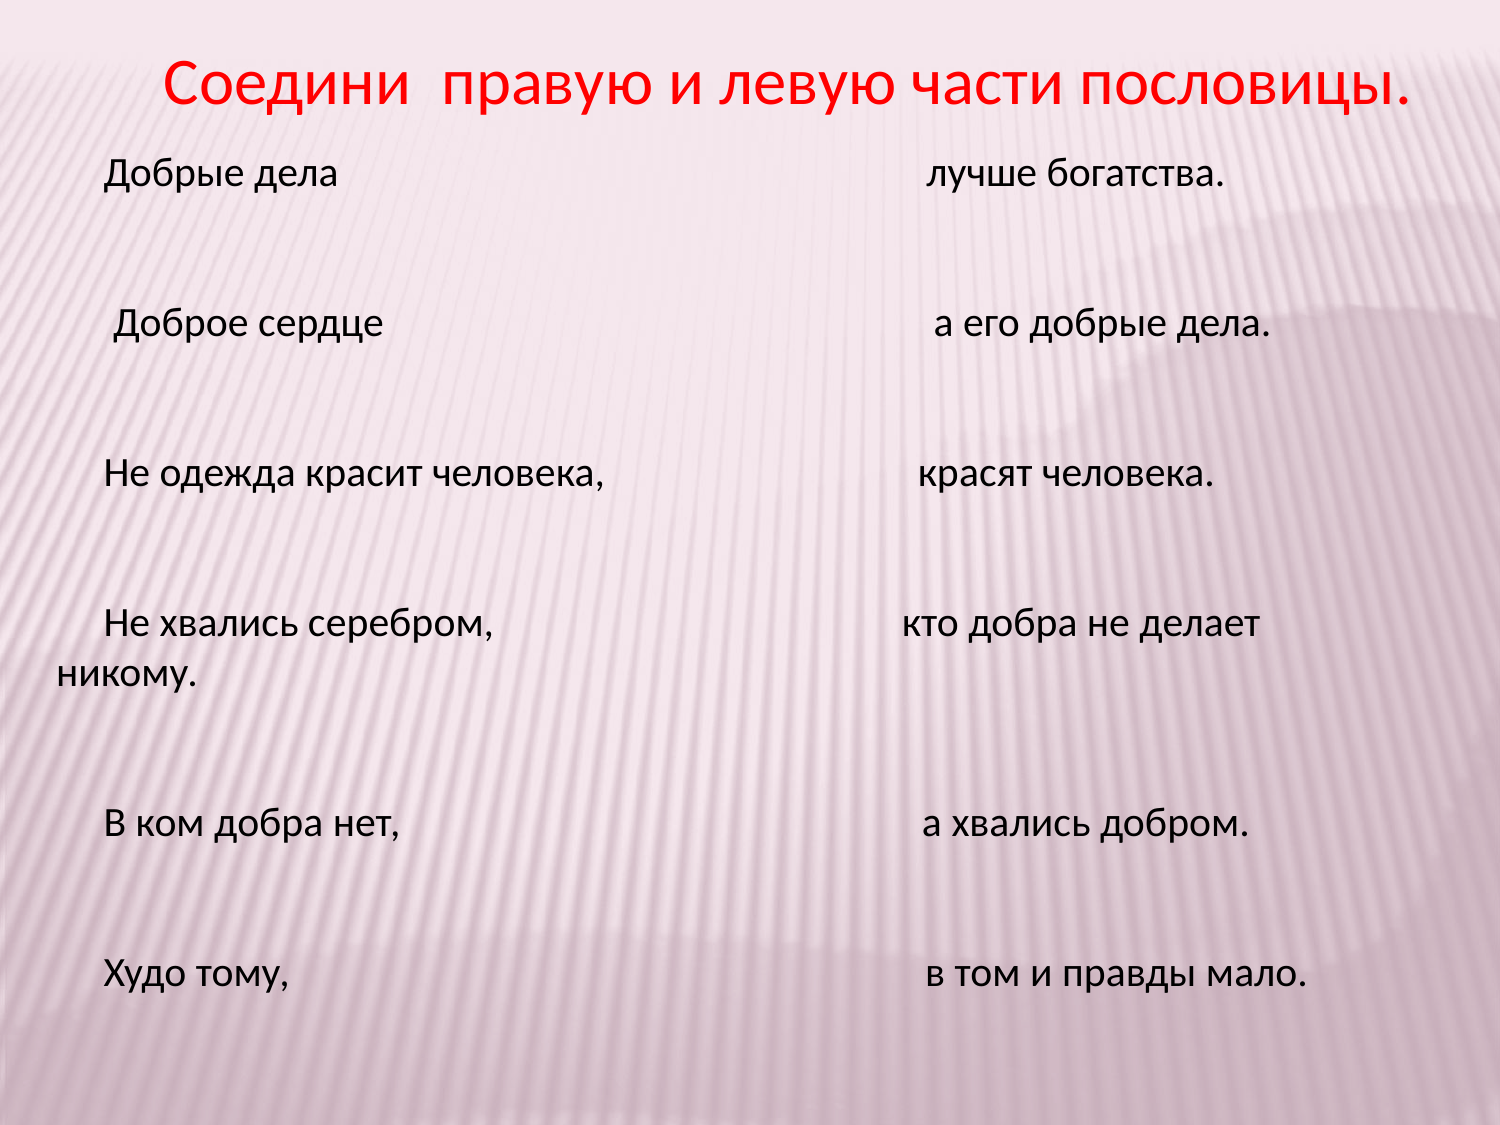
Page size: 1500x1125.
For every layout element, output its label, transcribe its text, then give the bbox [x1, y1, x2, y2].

text_box Добрые дела лучше богатства. Доброе сердце а его добрые дела. Не одежда красит человека, красят человека. Не хвались серебром, кто добра не делает никому. В ком добра нет, а хвались добром. Худо тому, в том и правды мало. [41, 137, 1424, 1103]
text_box Соедини правую и левую части пословицы. [76, 30, 1471, 126]
